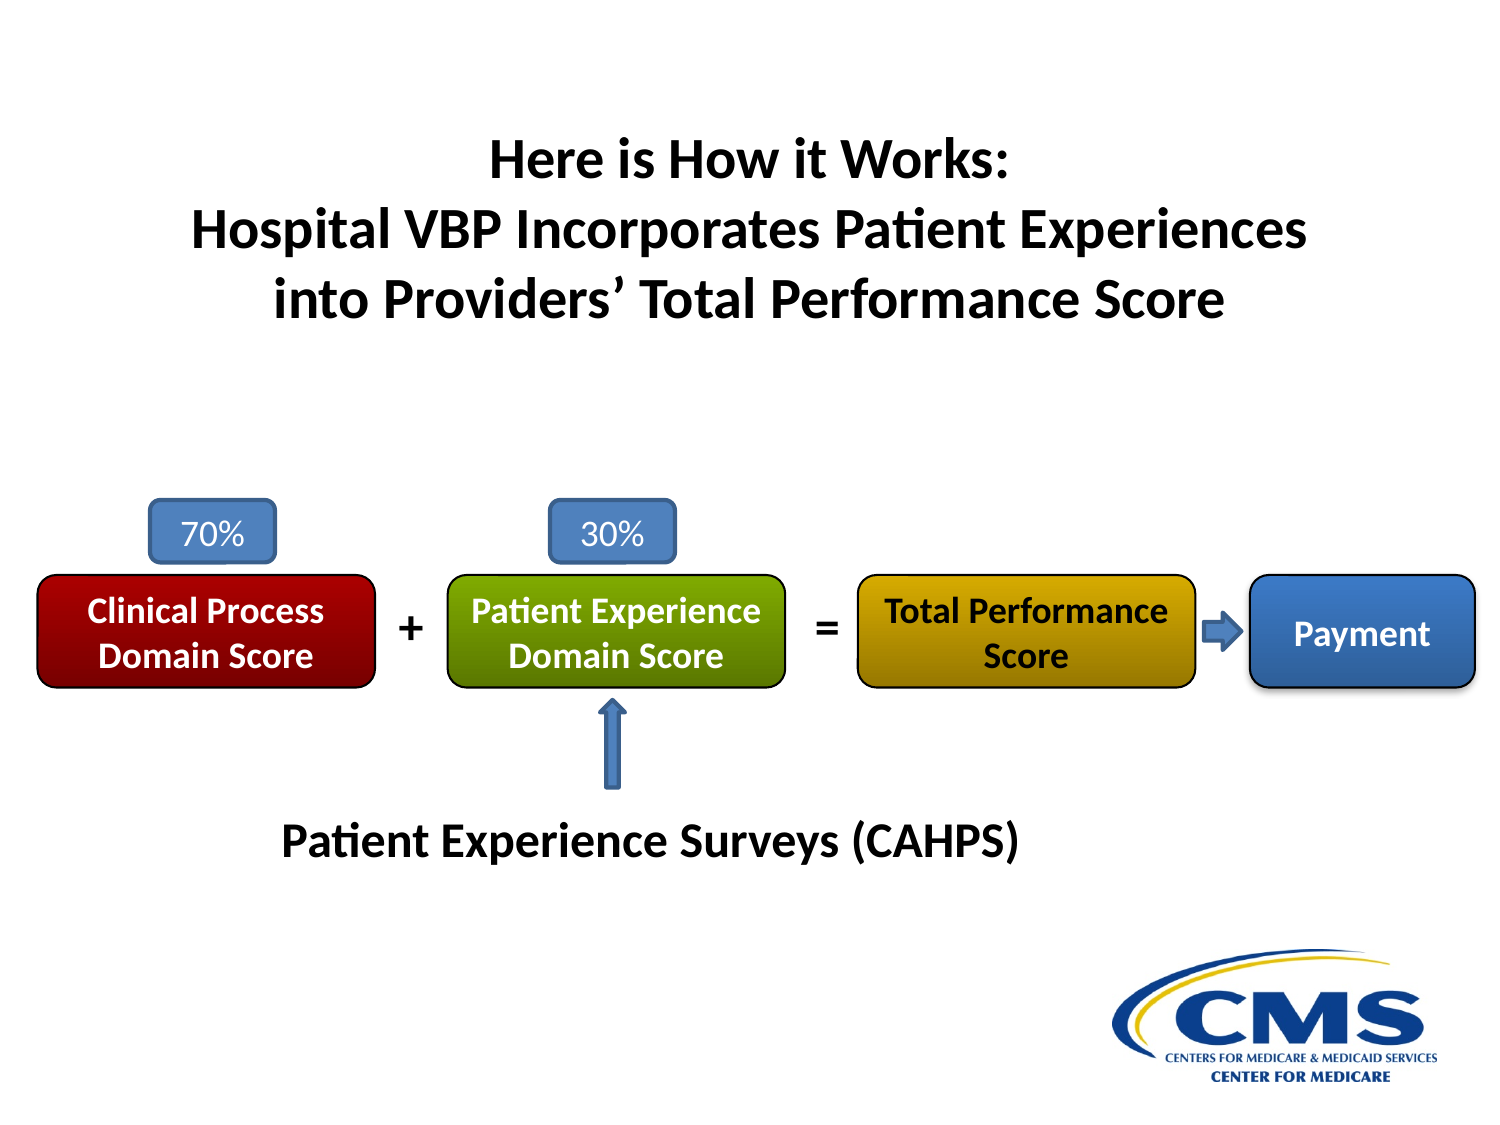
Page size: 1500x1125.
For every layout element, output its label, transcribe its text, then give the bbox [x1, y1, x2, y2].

picture [1112, 949, 1437, 1082]
text_box Here is How it Works: Hospital VBP Incorporates Patient Experiences into Providers’ Total Performance Score [125, 112, 1375, 338]
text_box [37, 499, 1476, 876]
